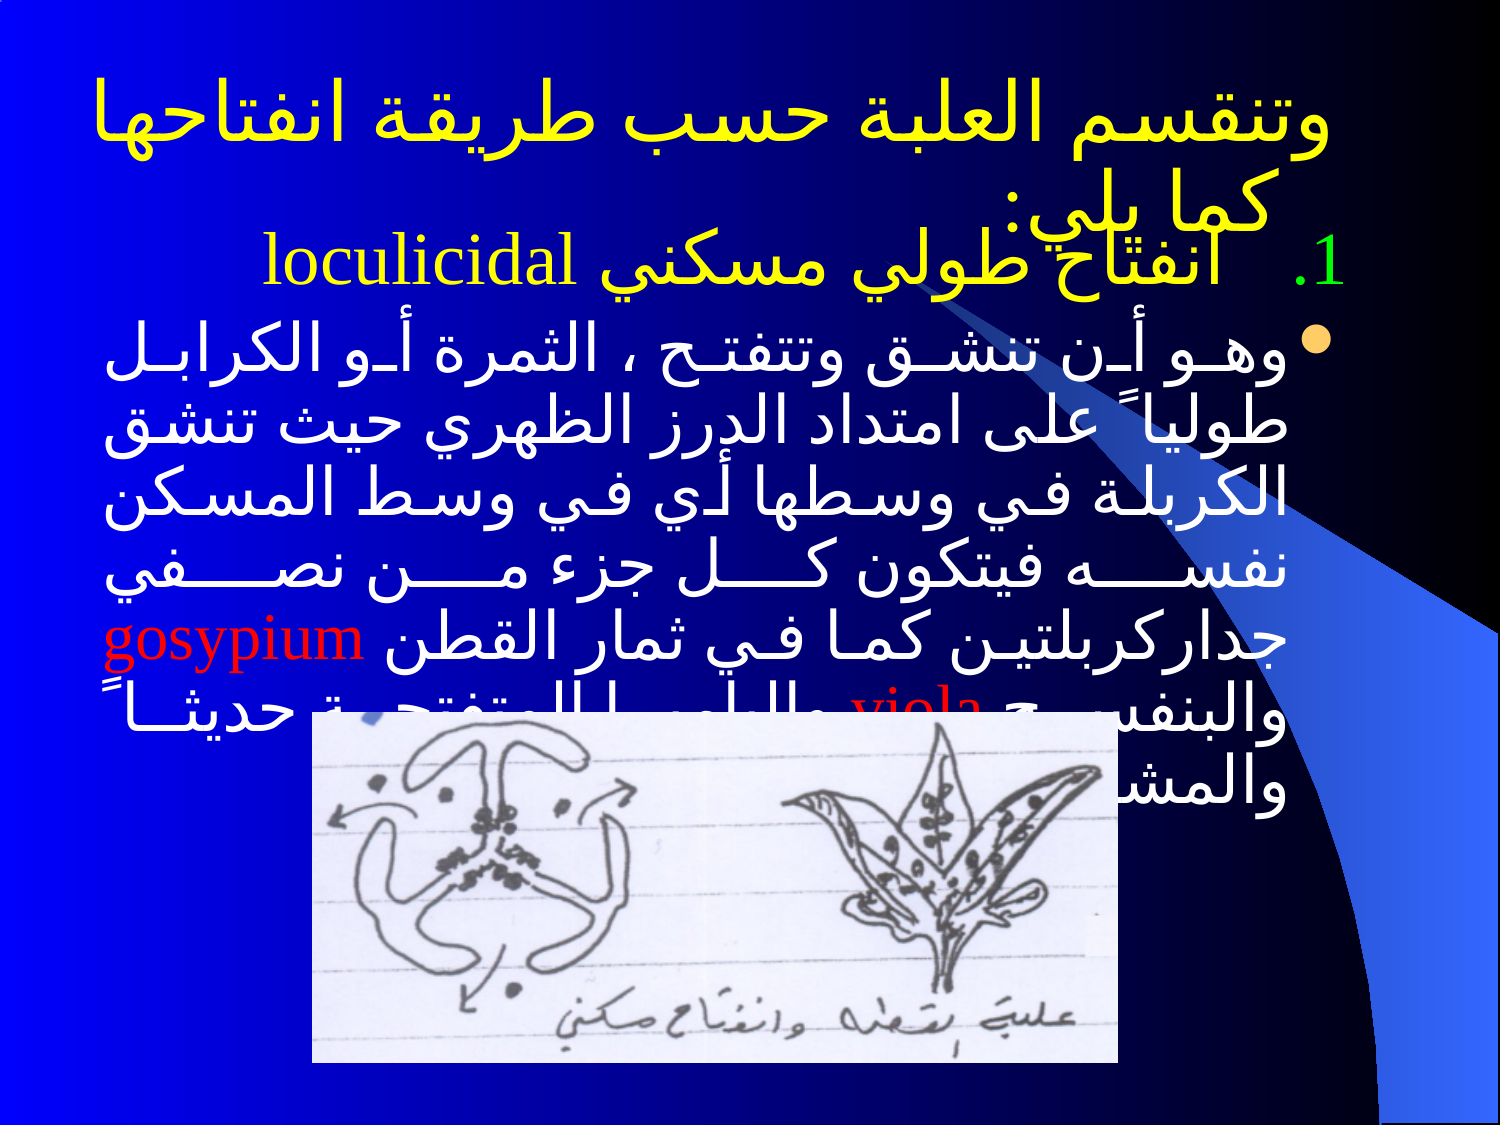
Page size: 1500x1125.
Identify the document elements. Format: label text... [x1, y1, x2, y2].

text_box انفتاح طولي مسكني loculicidal وهو أن تنشق وتتفتح ، الثمرة أو الكرابل طوليا ً على امتداد الدرز الظهري حيث تنشق الكربلة في وسطها أي في وسط المسكن نفسه فيتكون كل جزء من نصفي جداركربلتين كما في ثمار القطن gosypium والبنفسج viola والباميا المتفتحة حديثا ً والمشيمة هنا مركزية. [87, 212, 1363, 713]
text_box وتنقسم العلبة حسب طريقة انفتاحها كما يلي: [74, 62, 1350, 258]
picture [312, 712, 1118, 1063]
